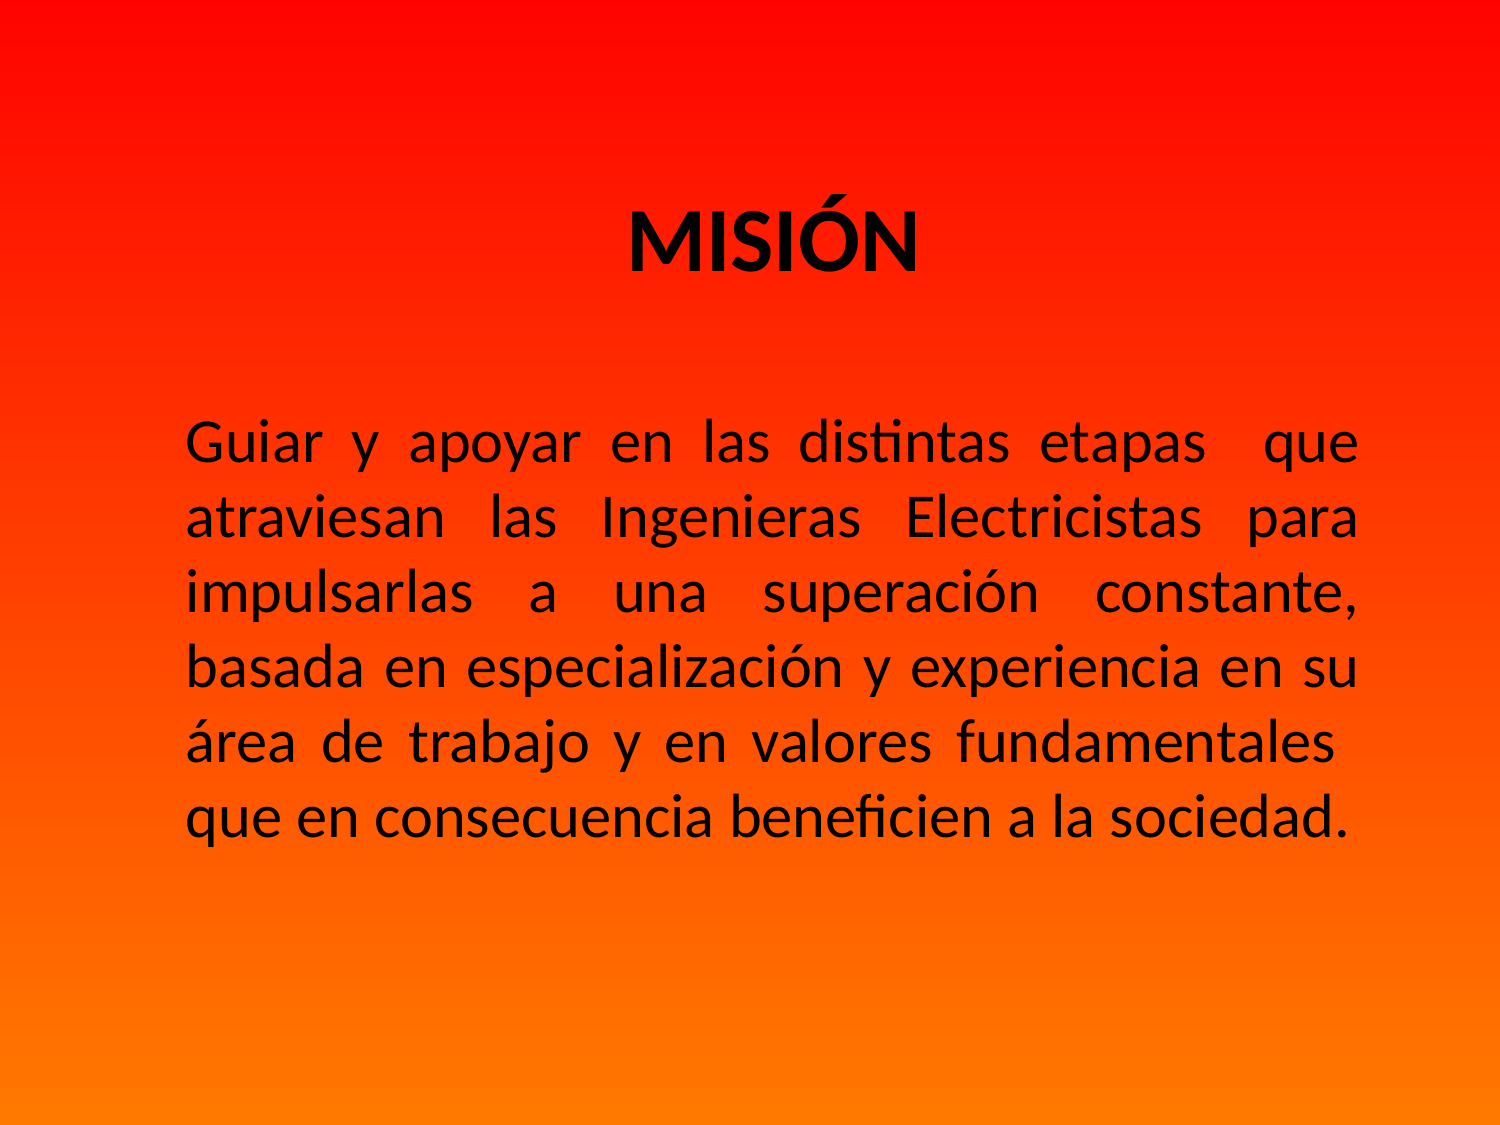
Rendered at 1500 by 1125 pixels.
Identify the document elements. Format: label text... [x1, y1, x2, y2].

text_box MISIÓN Guiar y apoyar en las distintas etapas que atraviesan las Ingenieras Electricistas para impulsarlas a una superación constante, basada en especialización y experiencia en su área de trabajo y en valores fundamentales que en consecuencia beneficien a la sociedad. [171, 172, 1376, 857]
